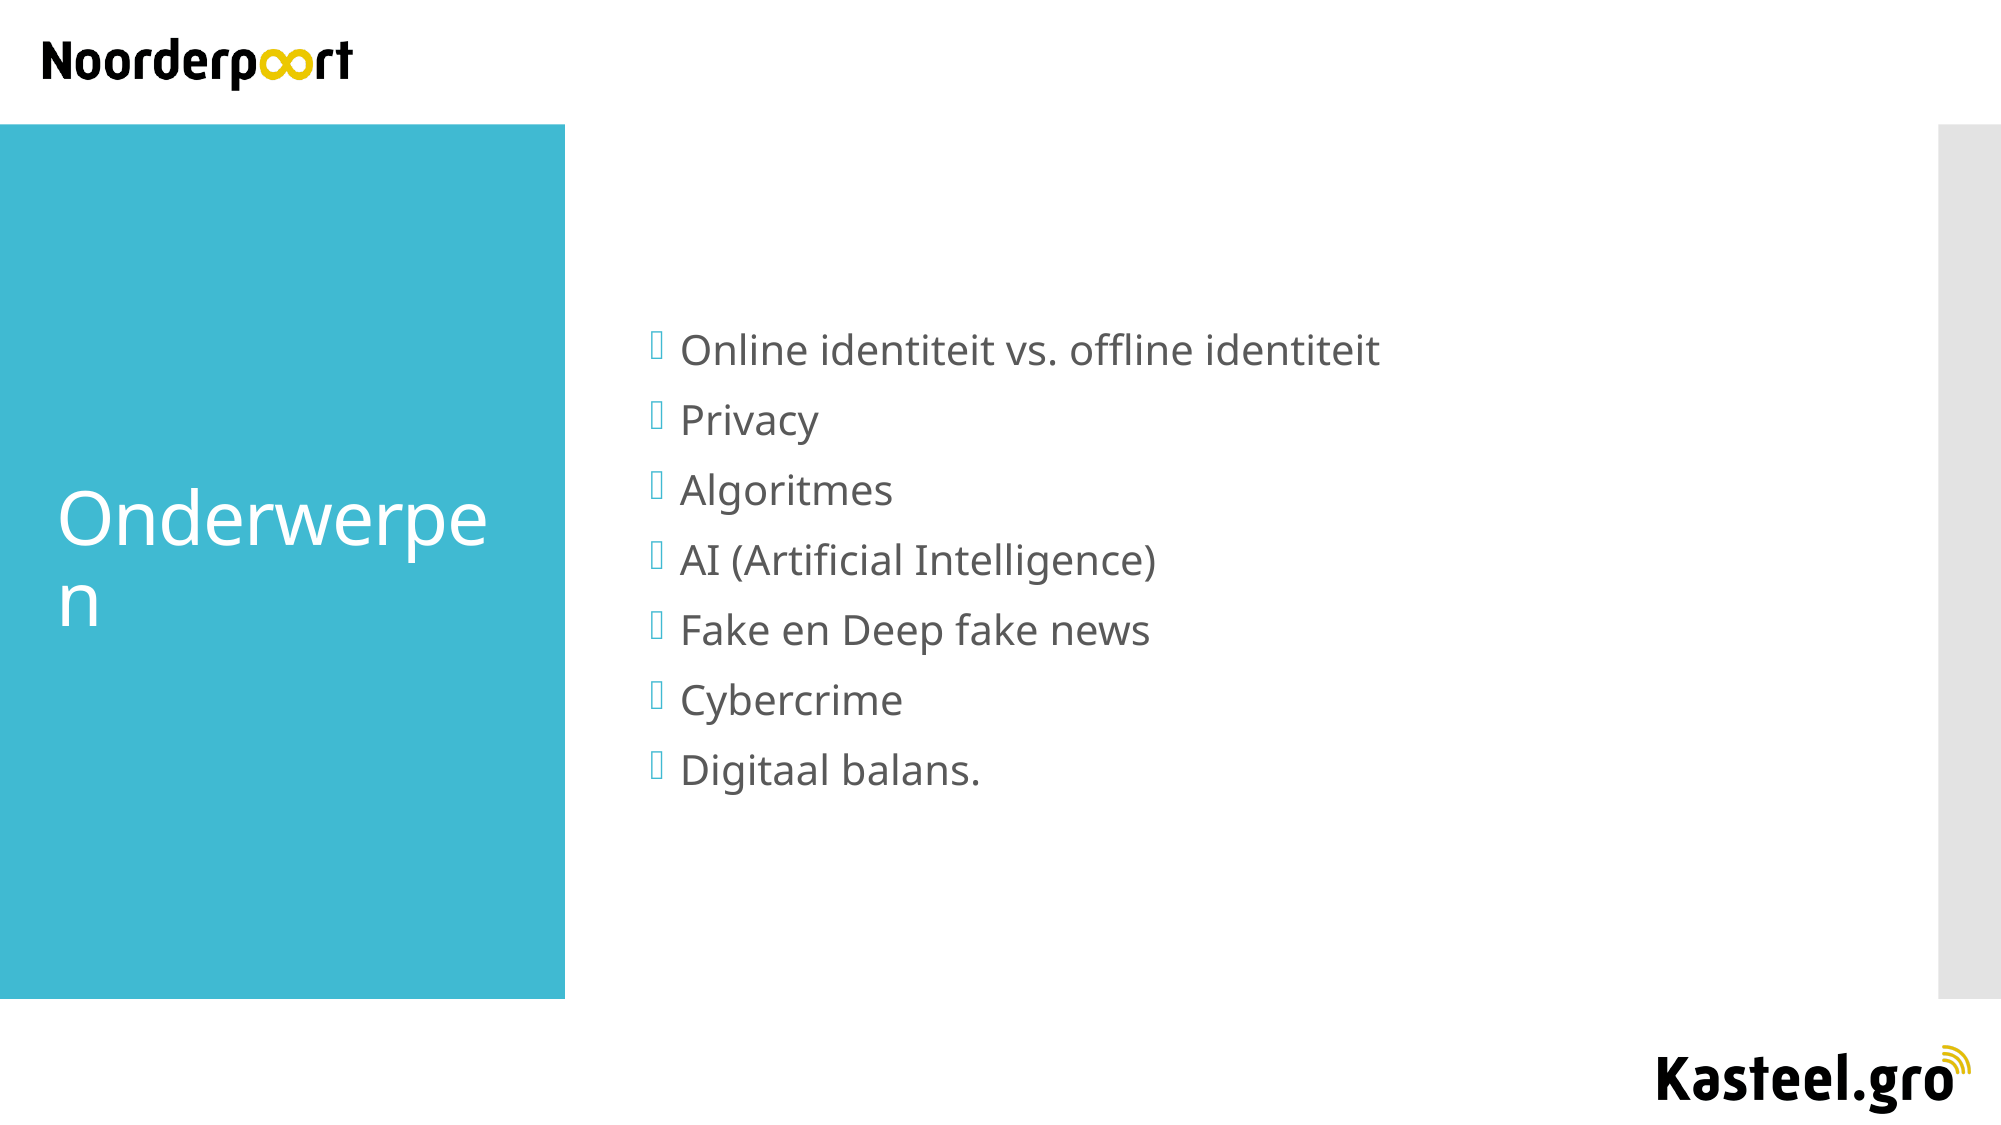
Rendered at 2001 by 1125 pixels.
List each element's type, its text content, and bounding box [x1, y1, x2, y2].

list Online identiteit vs. offline identiteit Privacy Algoritmes AI (Artificial Intelligence) Fake en Deep fake news Cybercrime Digitaal balans. [634, 141, 1835, 982]
picture [41, 35, 354, 92]
title Onderwerpen [41, 184, 525, 940]
picture [1657, 1045, 1971, 1114]
